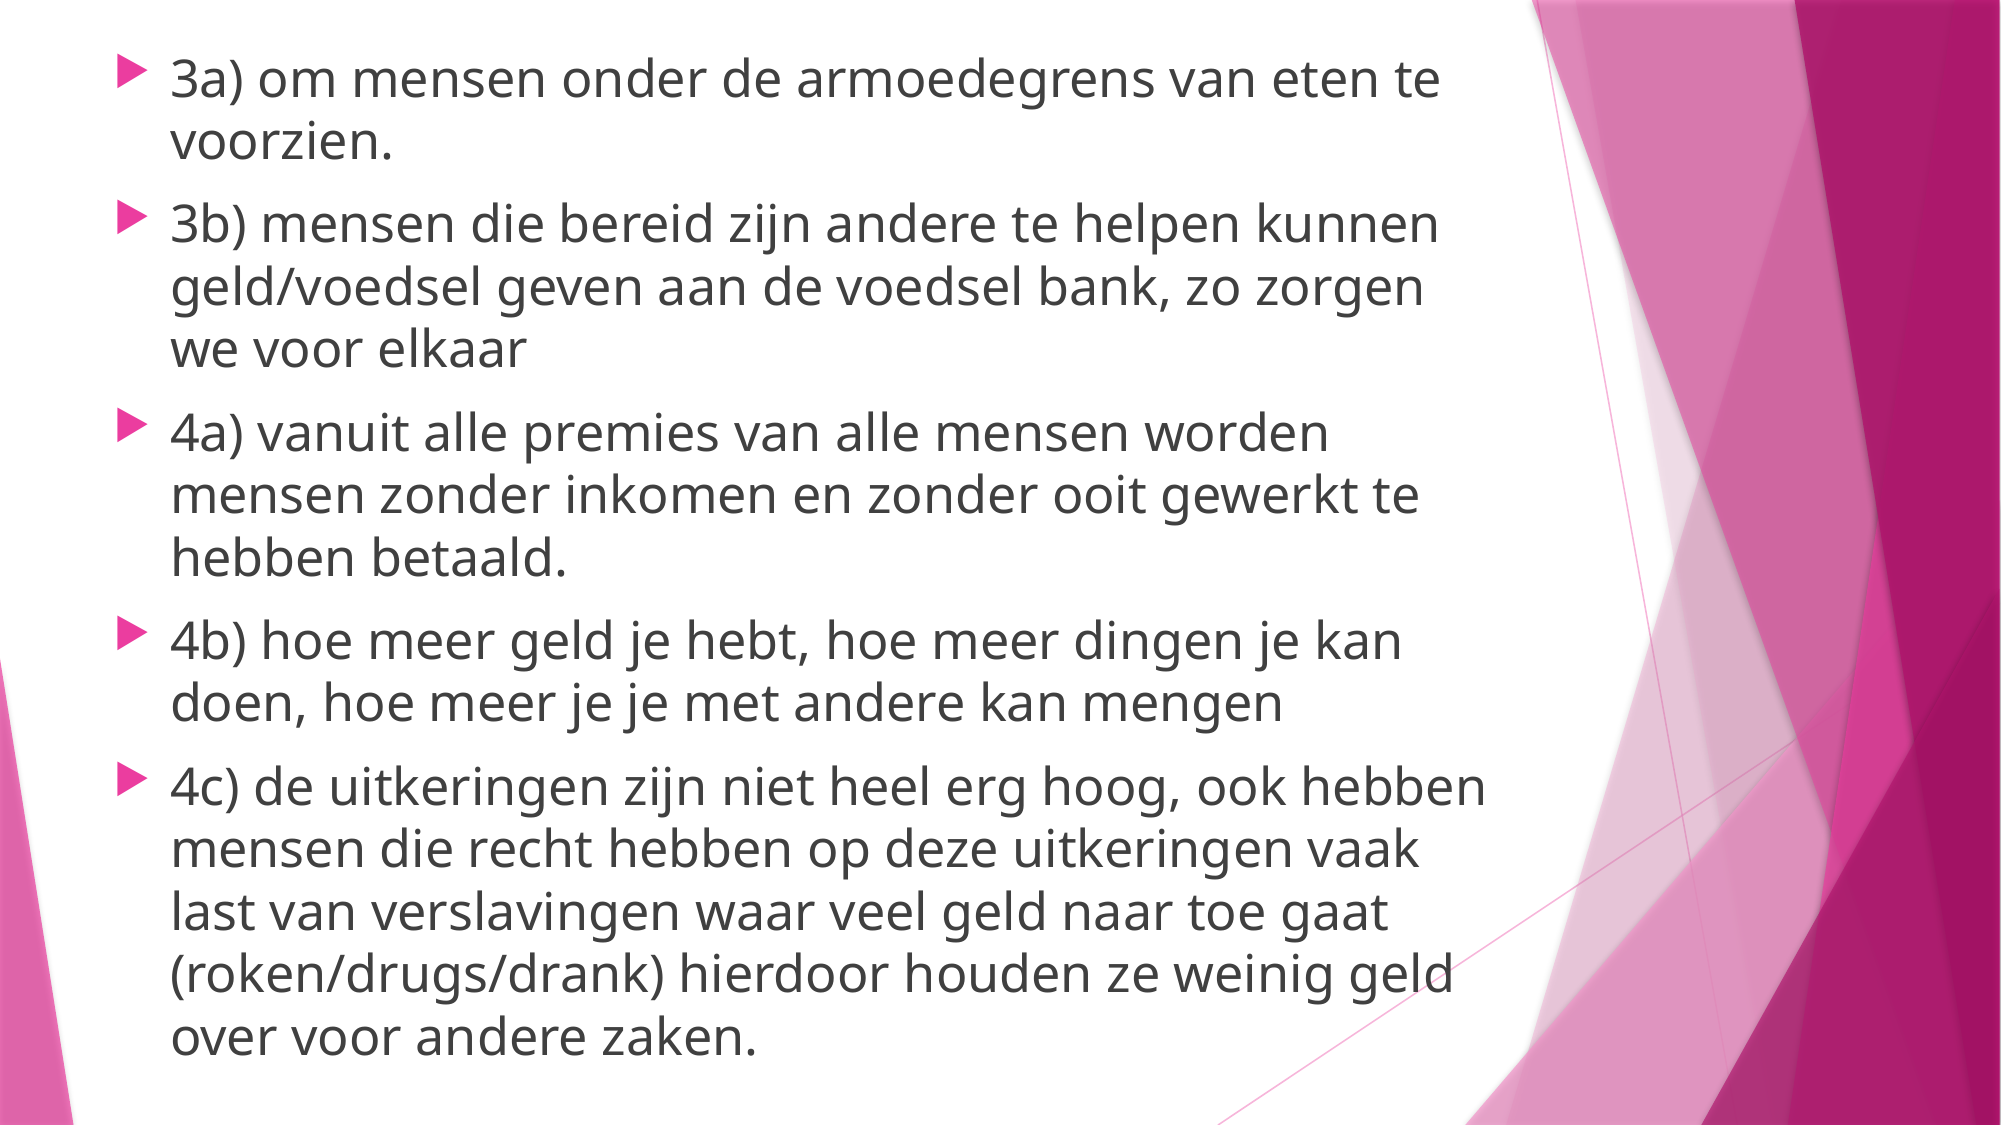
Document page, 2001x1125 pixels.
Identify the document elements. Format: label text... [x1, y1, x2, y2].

list 3a) om mensen onder de armoedegrens van eten te voorzien. 3b) mensen die bereid zijn andere te helpen kunnen geld/voedsel geven aan de voedsel bank, zo zorgen we voor elkaar 4a) vanuit alle premies van alle mensen worden mensen zonder inkomen en zonder ooit gewerkt te hebben betaald. 4b) hoe meer geld je hebt, hoe meer dingen je kan doen, hoe meer je je met andere kan mengen 4c) de uitkeringen zijn niet heel erg hoog, ook hebben mensen die recht hebben op deze uitkeringen vaak last van verslavingen waar veel geld naar toe gaat (roken/drugs/drank) hierdoor houden ze weinig geld over voor andere zaken. [98, 37, 1522, 992]
